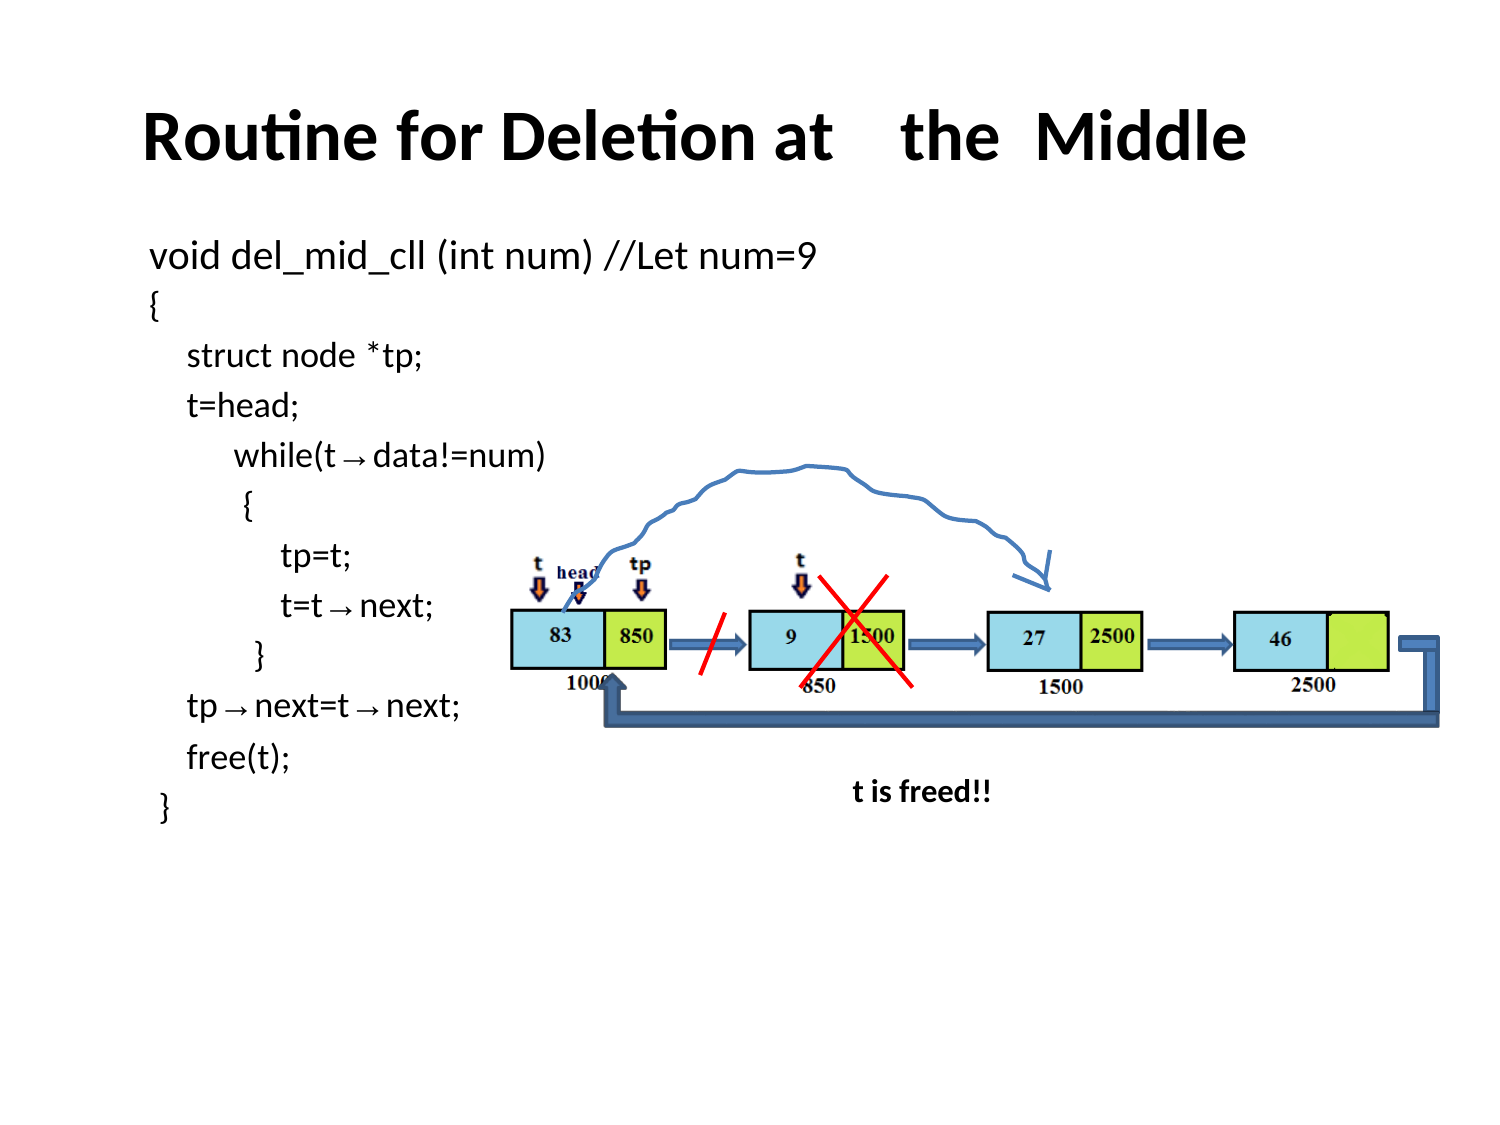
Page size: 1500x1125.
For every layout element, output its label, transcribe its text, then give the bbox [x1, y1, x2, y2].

text_box free(t); [184, 738, 314, 785]
text_box t is freed!! [850, 774, 1022, 817]
text_box Middle [1032, 102, 1295, 190]
text_box [890, 494, 1049, 598]
text_box [1400, 650, 1425, 713]
text_box [1425, 650, 1438, 713]
text_box [890, 562, 1397, 672]
text_box Routine for Deletion at void del_mid_cll (int num) //Let num=9 { struct node *tp; t=head; while(t→data!=num) { tp=t; t=t→next; } tp→next=t→next; [87, 102, 890, 735]
text_box } [156, 788, 181, 835]
text_box the [898, 102, 1031, 190]
text_box [1400, 637, 1438, 650]
text_box [890, 672, 1440, 728]
